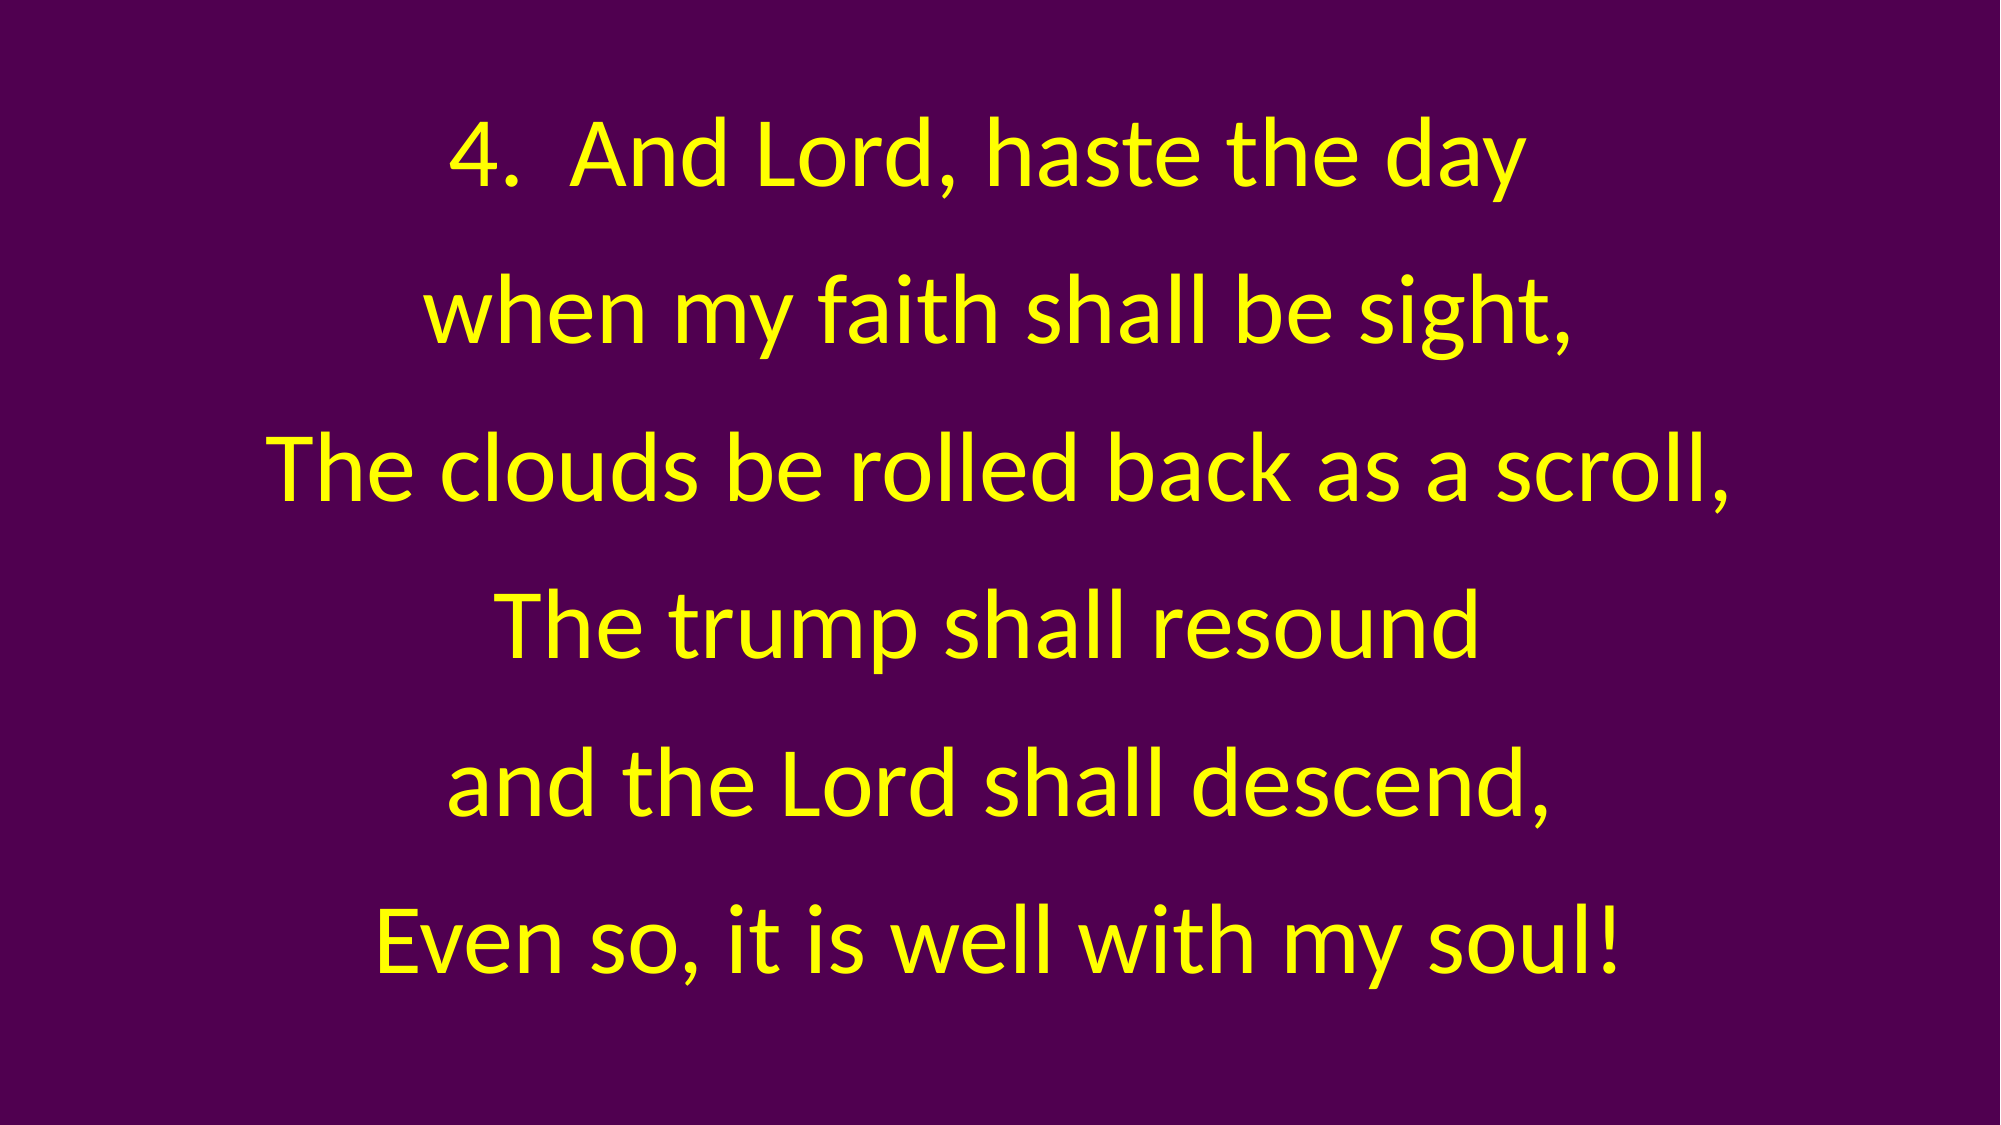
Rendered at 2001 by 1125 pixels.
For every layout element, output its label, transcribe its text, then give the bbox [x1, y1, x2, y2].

text_box 4. And Lord, haste the day when my faith shall be sight, The clouds be rolled back as a scroll, The trump shall resound and the Lord shall descend, Even so, it is well with my soul! [0, 79, 2000, 1001]
